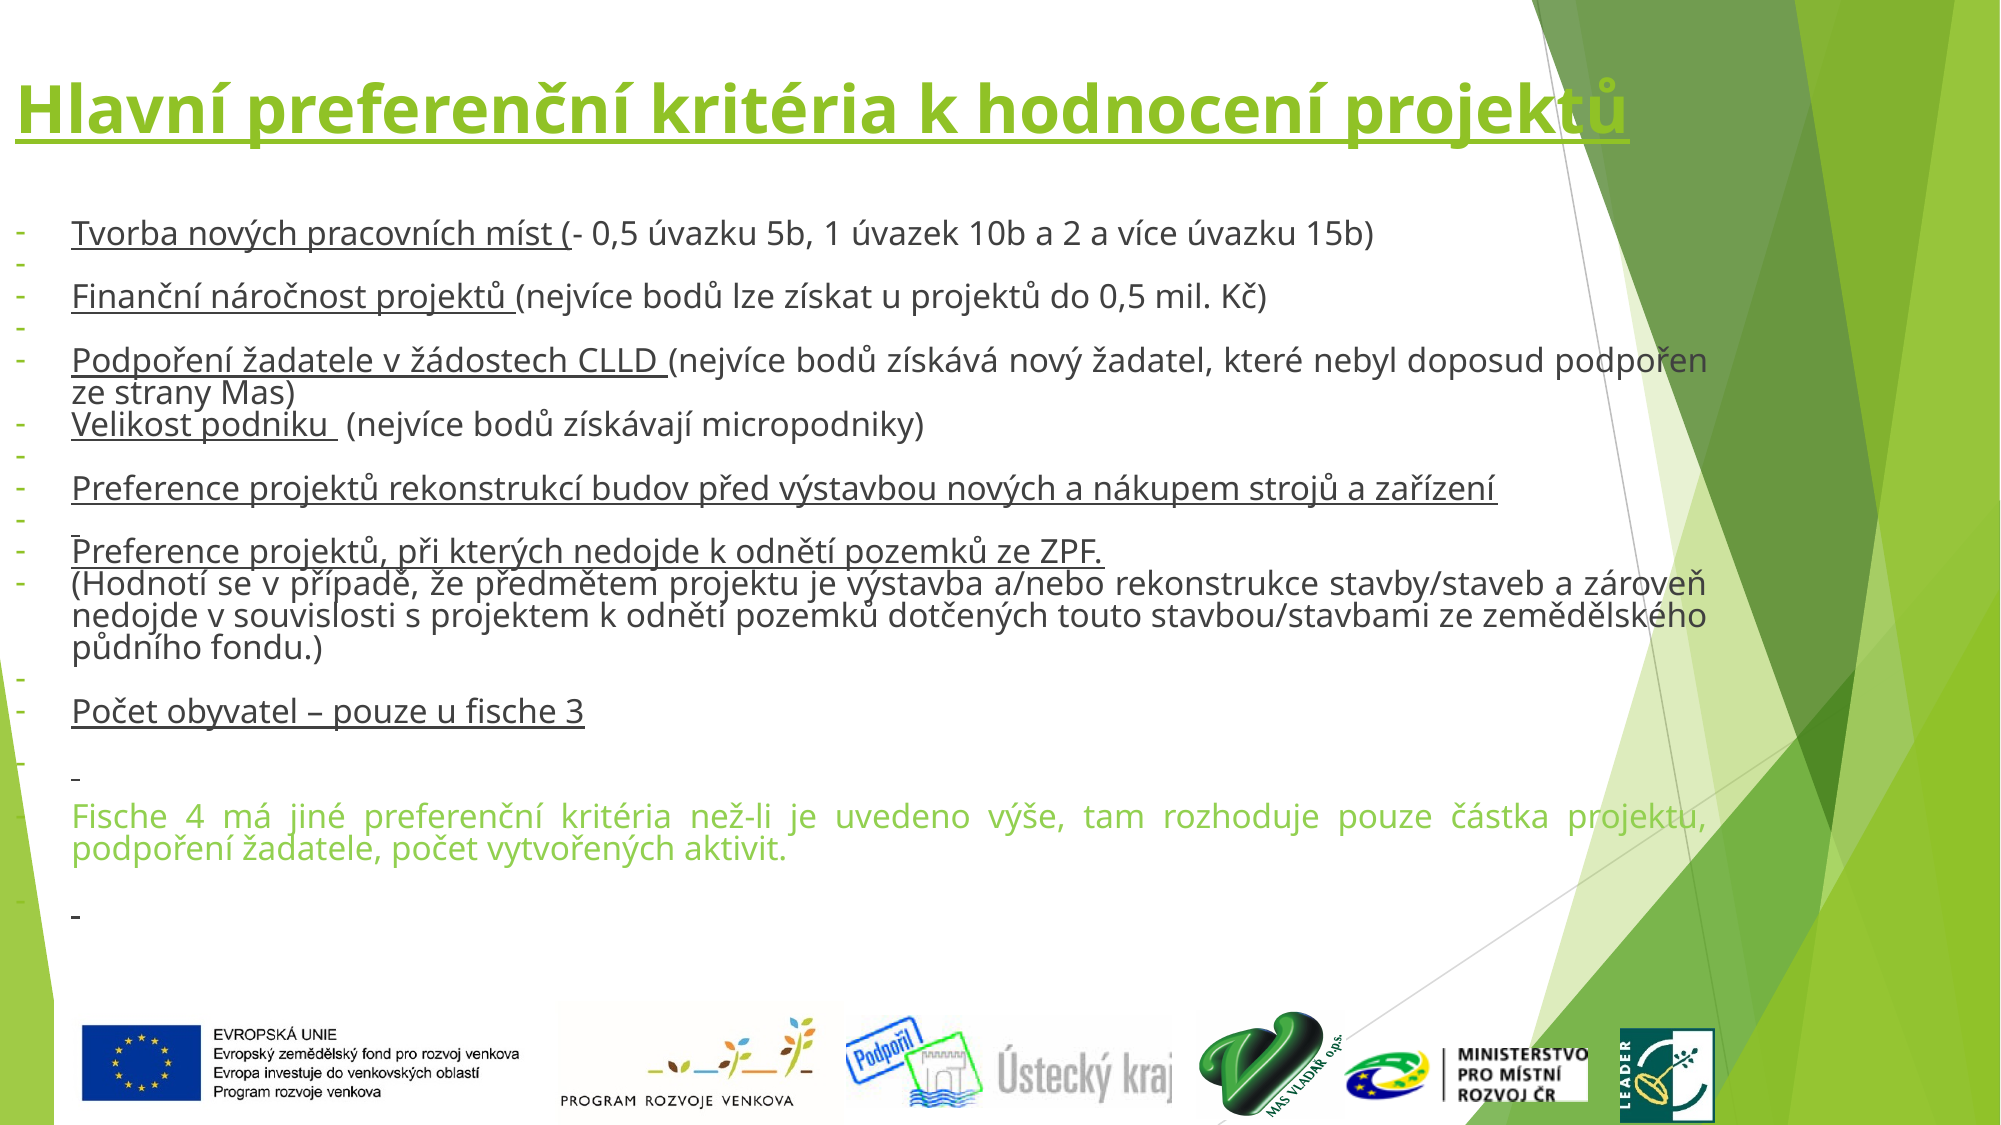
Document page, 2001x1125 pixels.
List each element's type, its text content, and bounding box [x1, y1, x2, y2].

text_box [54, 1001, 1715, 1125]
text_box Tvorba nových pracovních míst (- 0,5 úvazku 5b, 1 úvazek 10b a 2 a více úvazku 15b) Finanční náročnost projektů (nejvíce bodů lze získat u projektů do 0,5 mil. Kč) Podpoření žadatele v žádostech CLLD (nejvíce bodů získává nový žadatel, které nebyl doposud podpořen ze strany Mas) Velikost podniku (nejvíce bodů získávají micropodniky) Preference projektů rekonstrukcí budov před výstavbou nových a nákupem strojů a zařízení Preference projektů, při kterých nedojde k odnětí pozemků ze ZPF. (Hodnotí se v případě, že předmětem projektu je výstavba a/nebo rekonstrukce stavby/staveb a zároveň nedojde v souvislosti s projektem k odnětí pozemků dotčených touto stavbou/stavbami ze zemědělského půdního fondu.) Počet obyvatel – pouze u fische 3 Fische 4 má jiné preferenční kritéria než-li je uvedeno výše, tam rozhoduje pouze částka projektu, podpoření žadatele, počet vytvořených aktivit. [0, 212, 1725, 926]
text_box Hlavní preferenční kritéria k hodnocení projektů [0, 59, 1725, 212]
